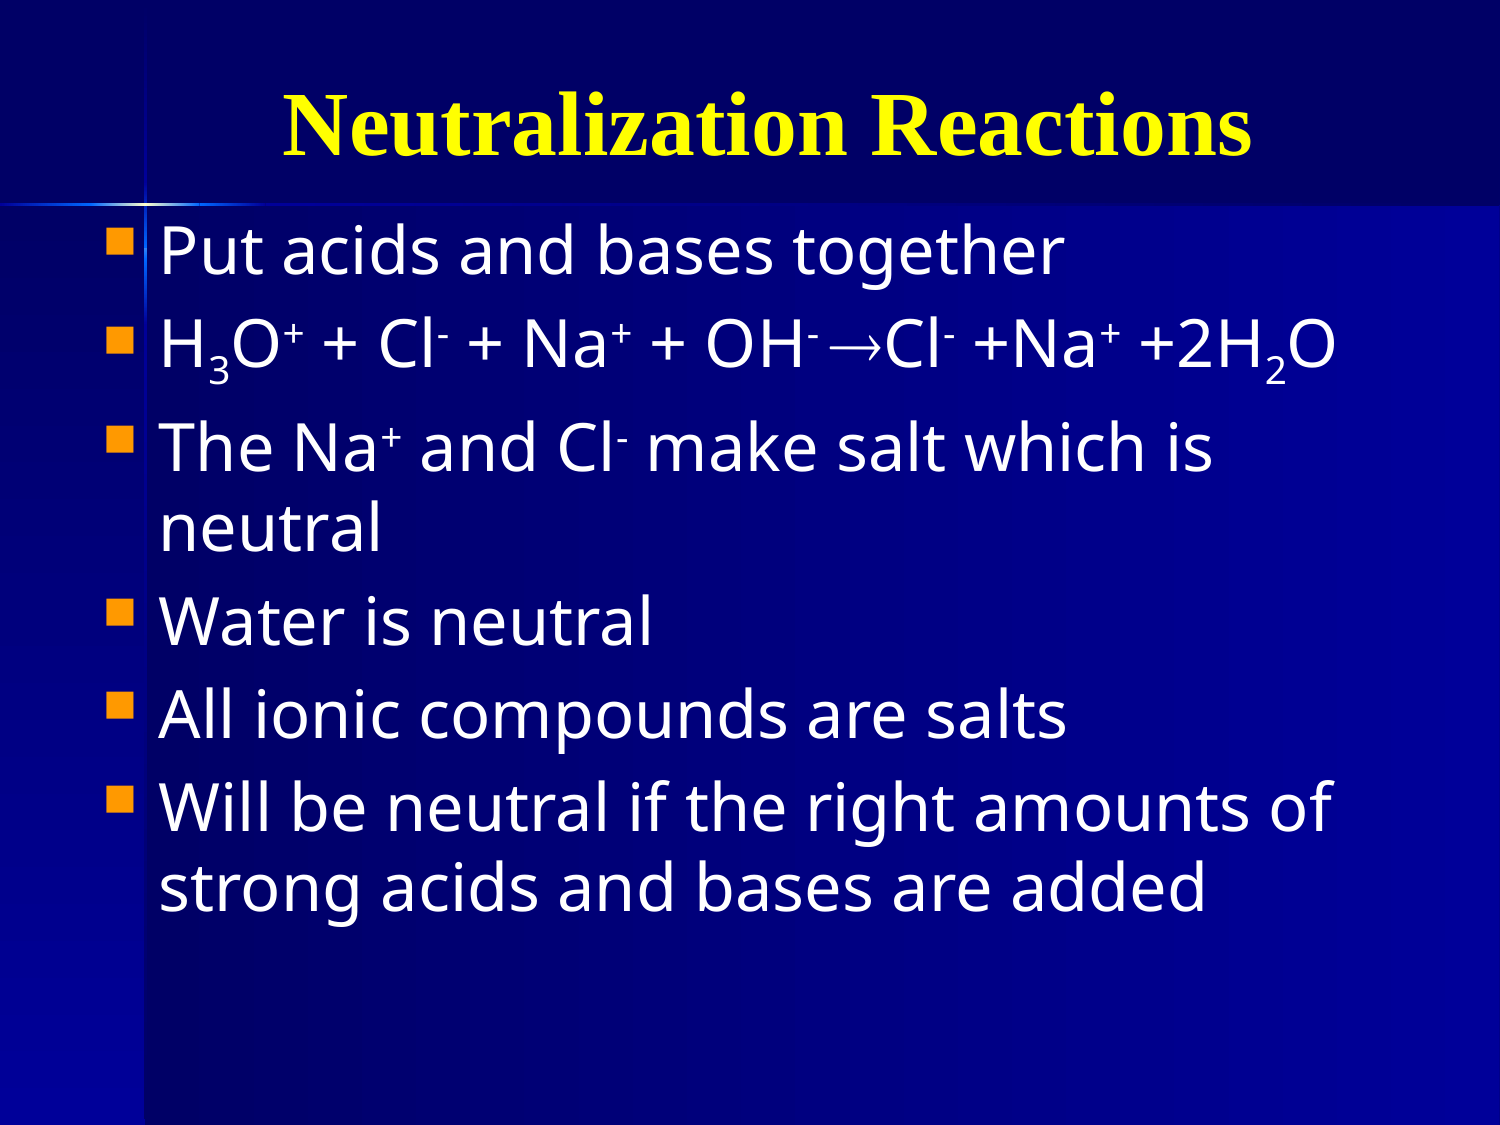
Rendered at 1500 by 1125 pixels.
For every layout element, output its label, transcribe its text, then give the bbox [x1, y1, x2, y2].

title Neutralization Reactions [149, 49, 1388, 188]
list Put acids and bases together H3O+ + Cl- + Na+ + OH- Cl- +Na+ +2H2O The Na+ and Cl- make salt which is neutral Water is neutral All ionic compounds are salts Will be neutral if the right amounts of strong acids and bases are added [87, 199, 1451, 1001]
